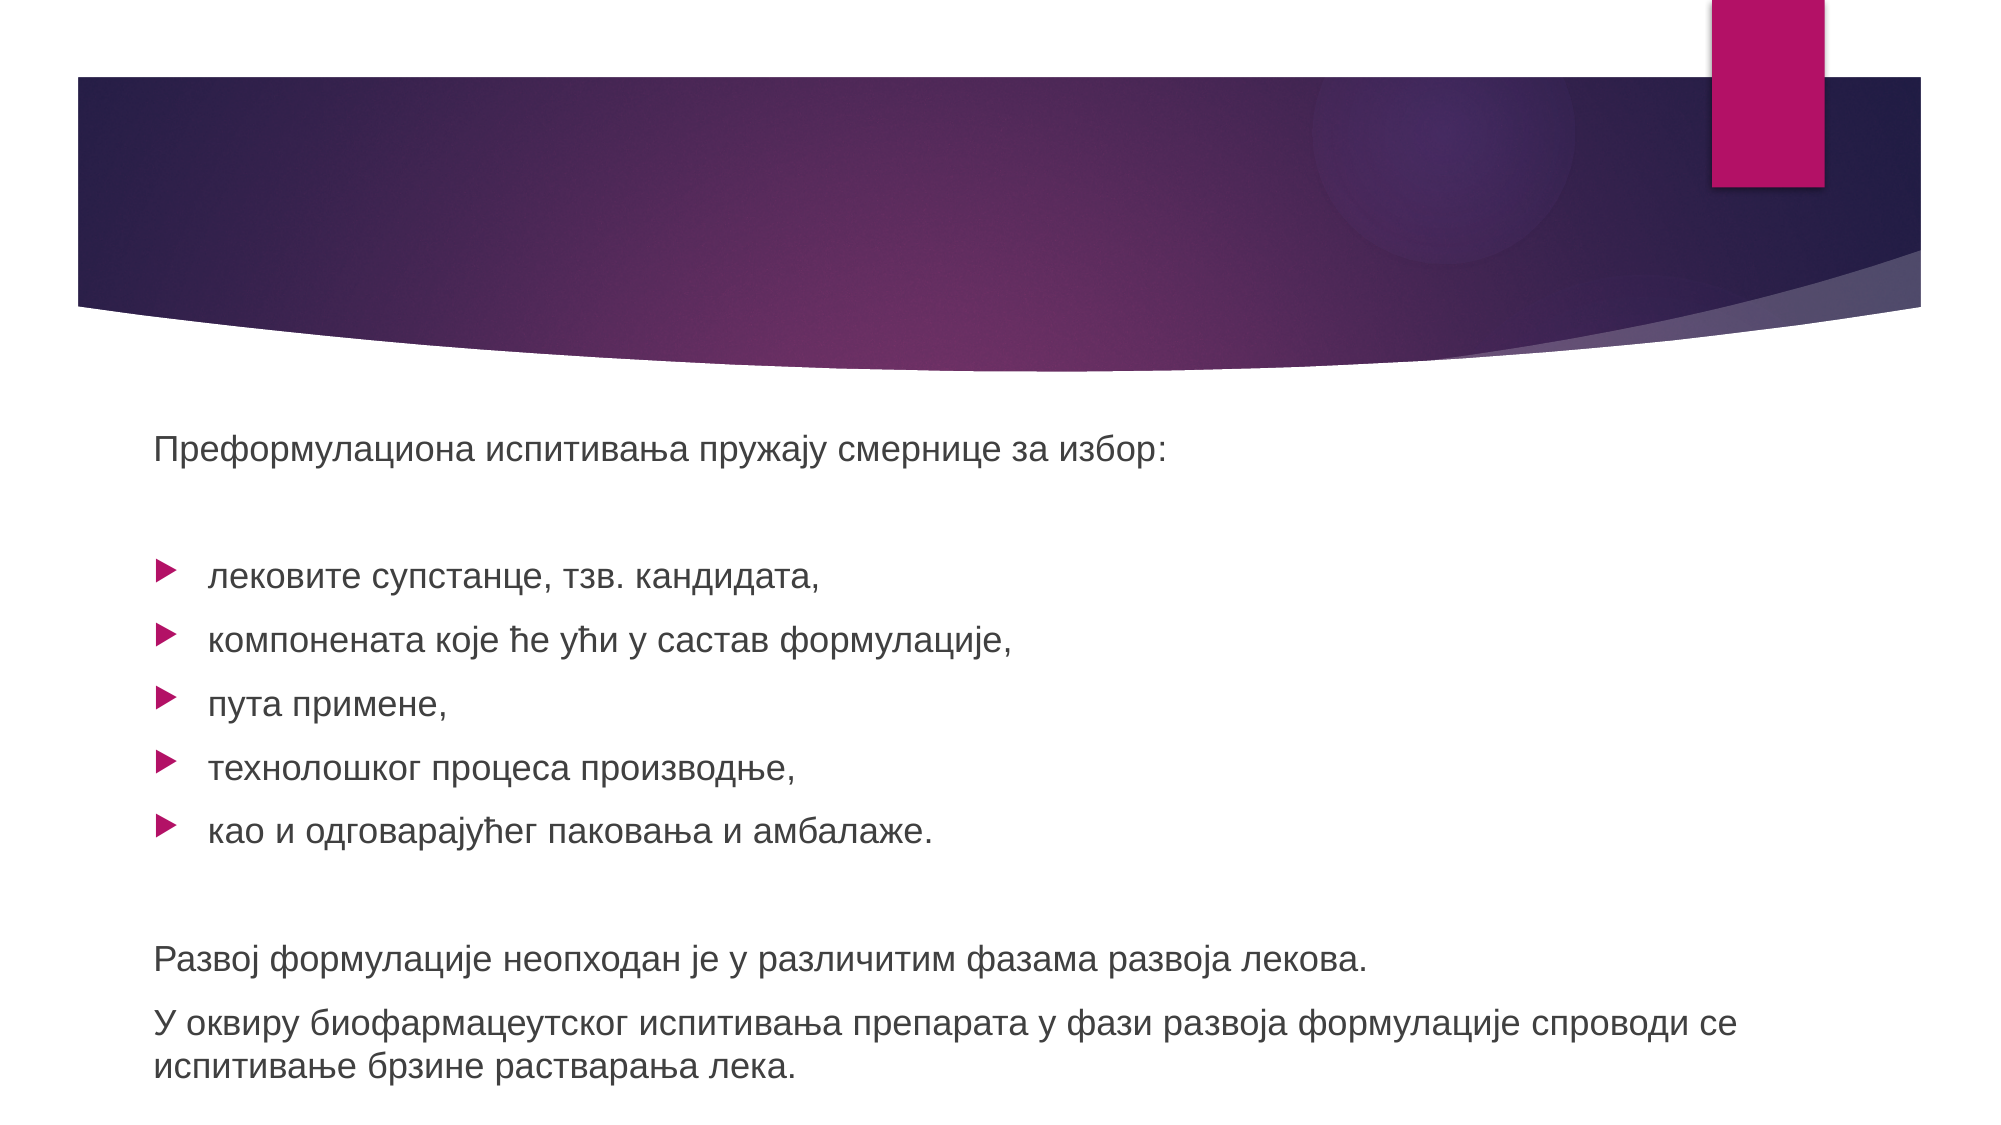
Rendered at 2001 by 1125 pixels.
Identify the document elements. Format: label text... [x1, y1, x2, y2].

list Преформулациона испитивања пружају смернице за избор: лековите супстанце, тзв. кандидата, компонената које ће ући у састав формулације, пута примене, технолошког процеса производње, као и одговарајућег паковања и амбалаже. Развој формулације неопходан је у различитим фазама развоја лекова. У оквиру биофармацеутског испитивања препарата у фази развоја формулације спроводи се испитивање брзине растварања лека. [138, 417, 1839, 1125]
